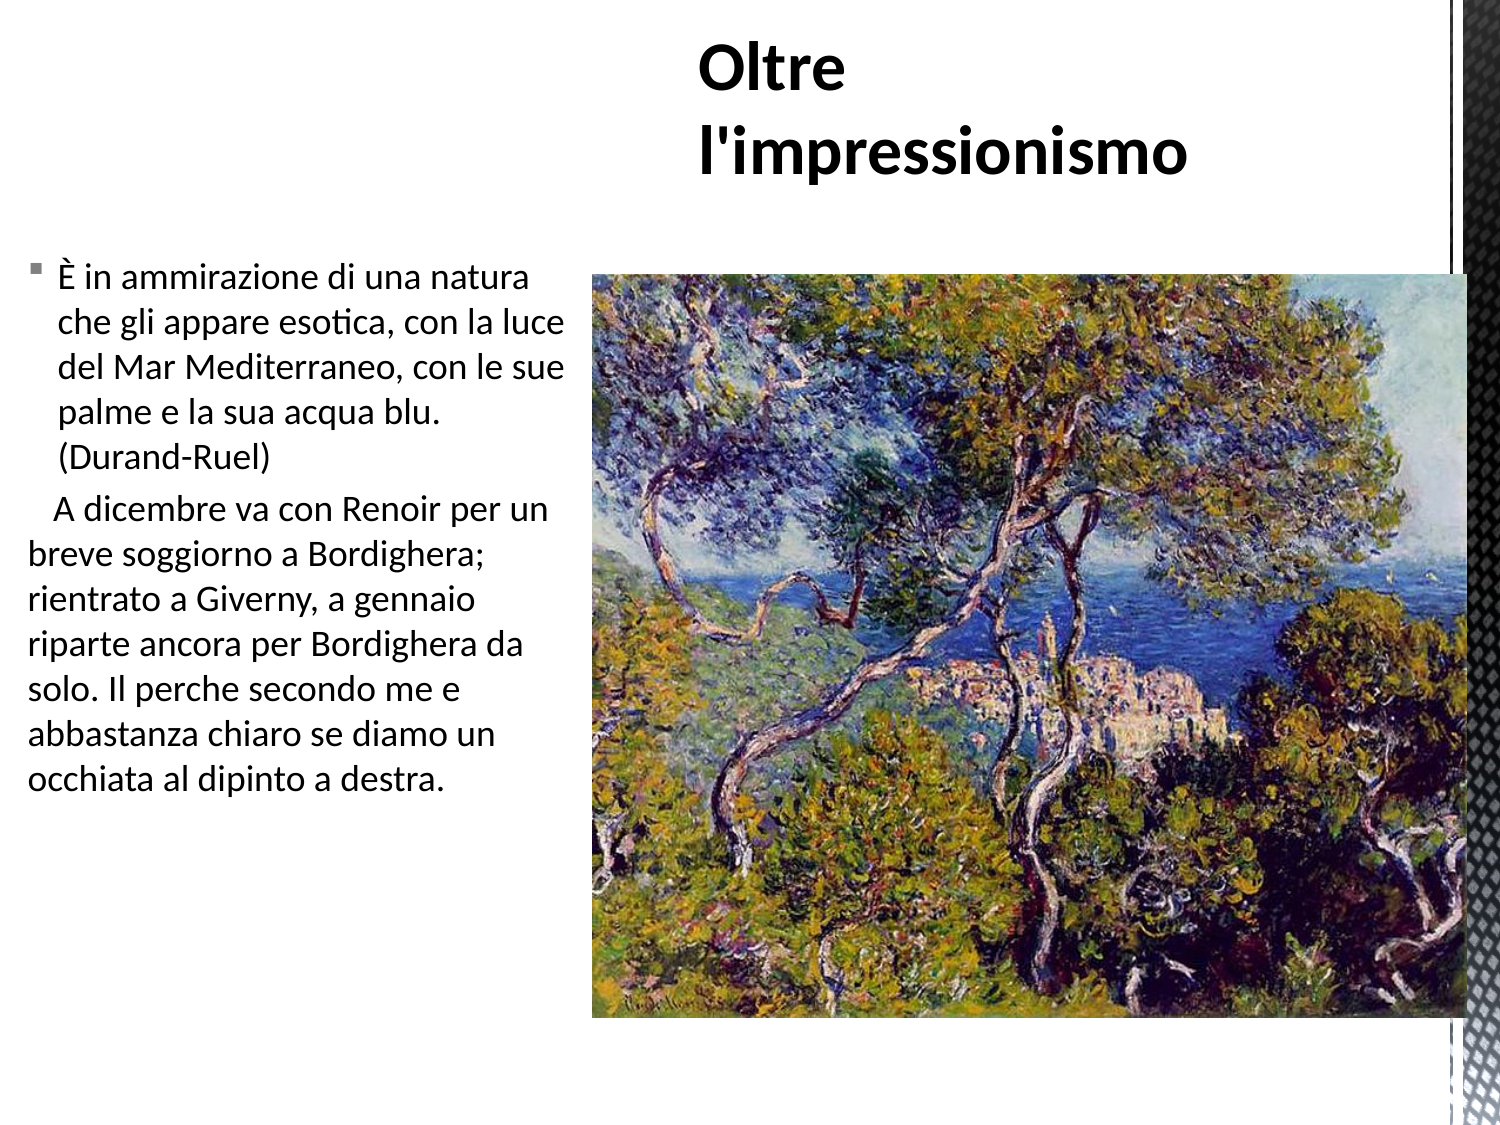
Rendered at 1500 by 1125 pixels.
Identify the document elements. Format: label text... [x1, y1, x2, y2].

title Oltre l'impressionismo [683, 12, 1438, 273]
picture [591, 0, 1500, 1125]
list È in ammirazione di una natura che gli appare esotica, con la luce del Mar Mediterraneo, con le sue palme e la sua acqua blu. (Durand-Ruel) A dicembre va con Renoir per un breve soggiorno a Bordighera; rientrato a Giverny, a gennaio riparte ancora per Bordighera da solo. Il perche secondo me e abbastanza chiaro se diamo un occhiata al dipinto a destra. [12, 56, 588, 995]
